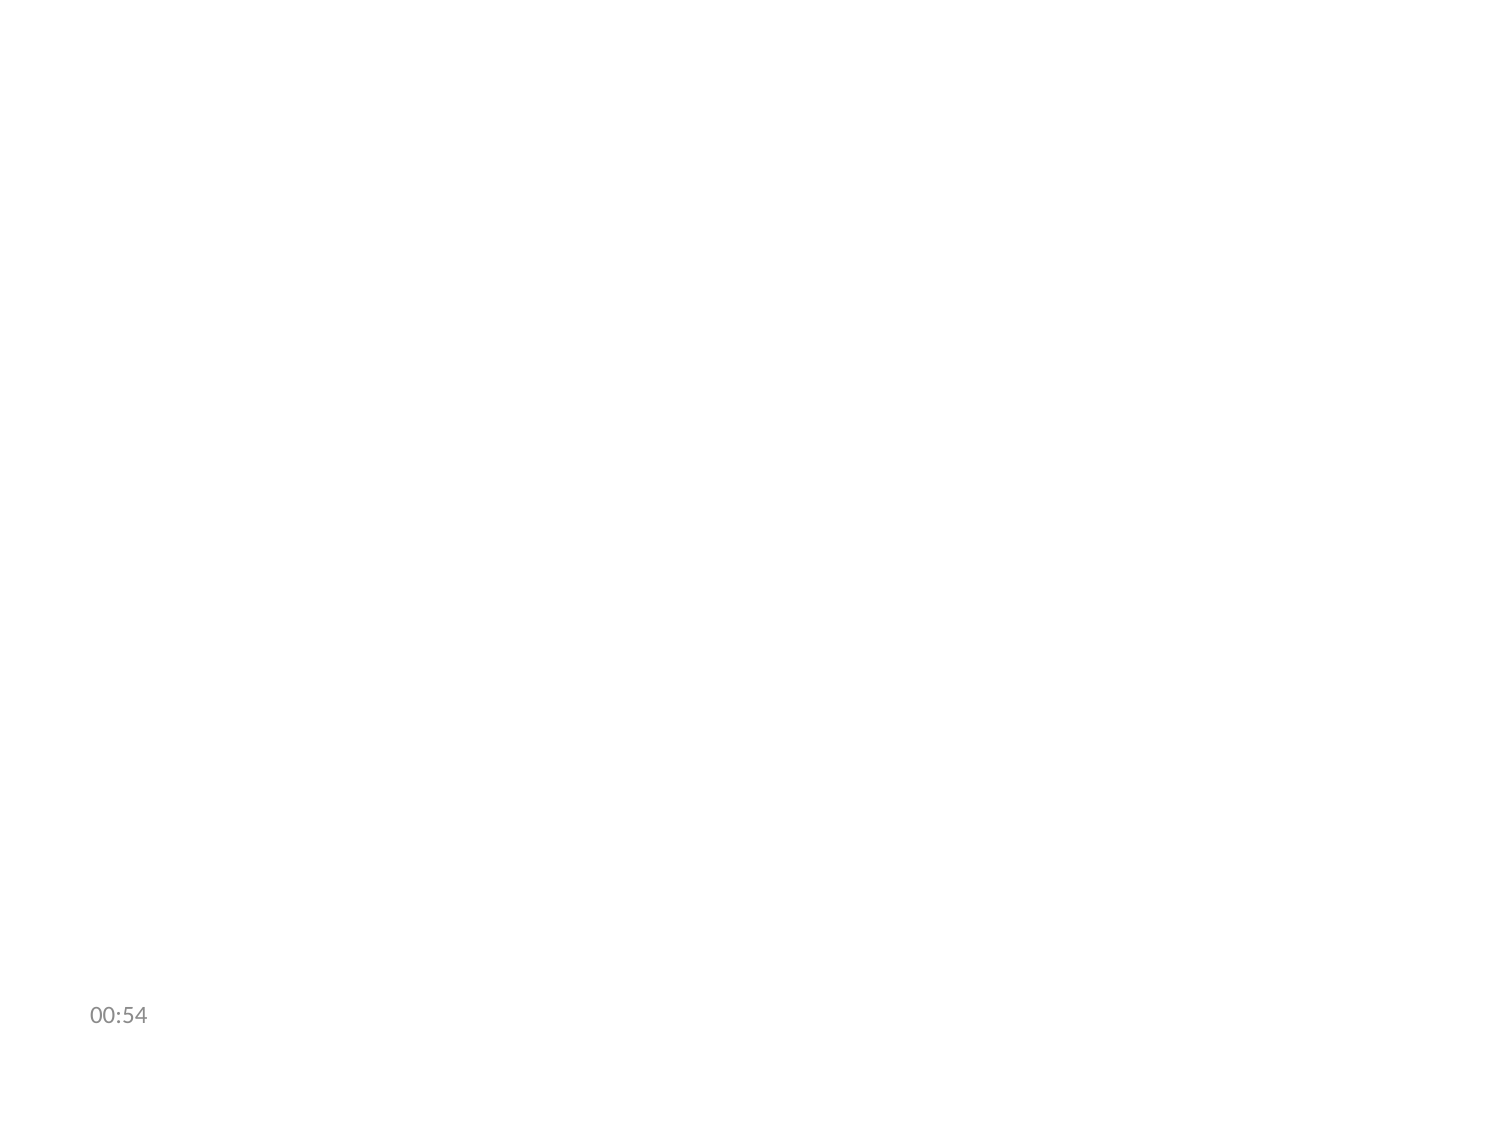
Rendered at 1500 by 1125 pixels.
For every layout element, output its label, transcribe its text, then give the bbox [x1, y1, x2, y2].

text_box 15:35 [75, 983, 425, 1044]
